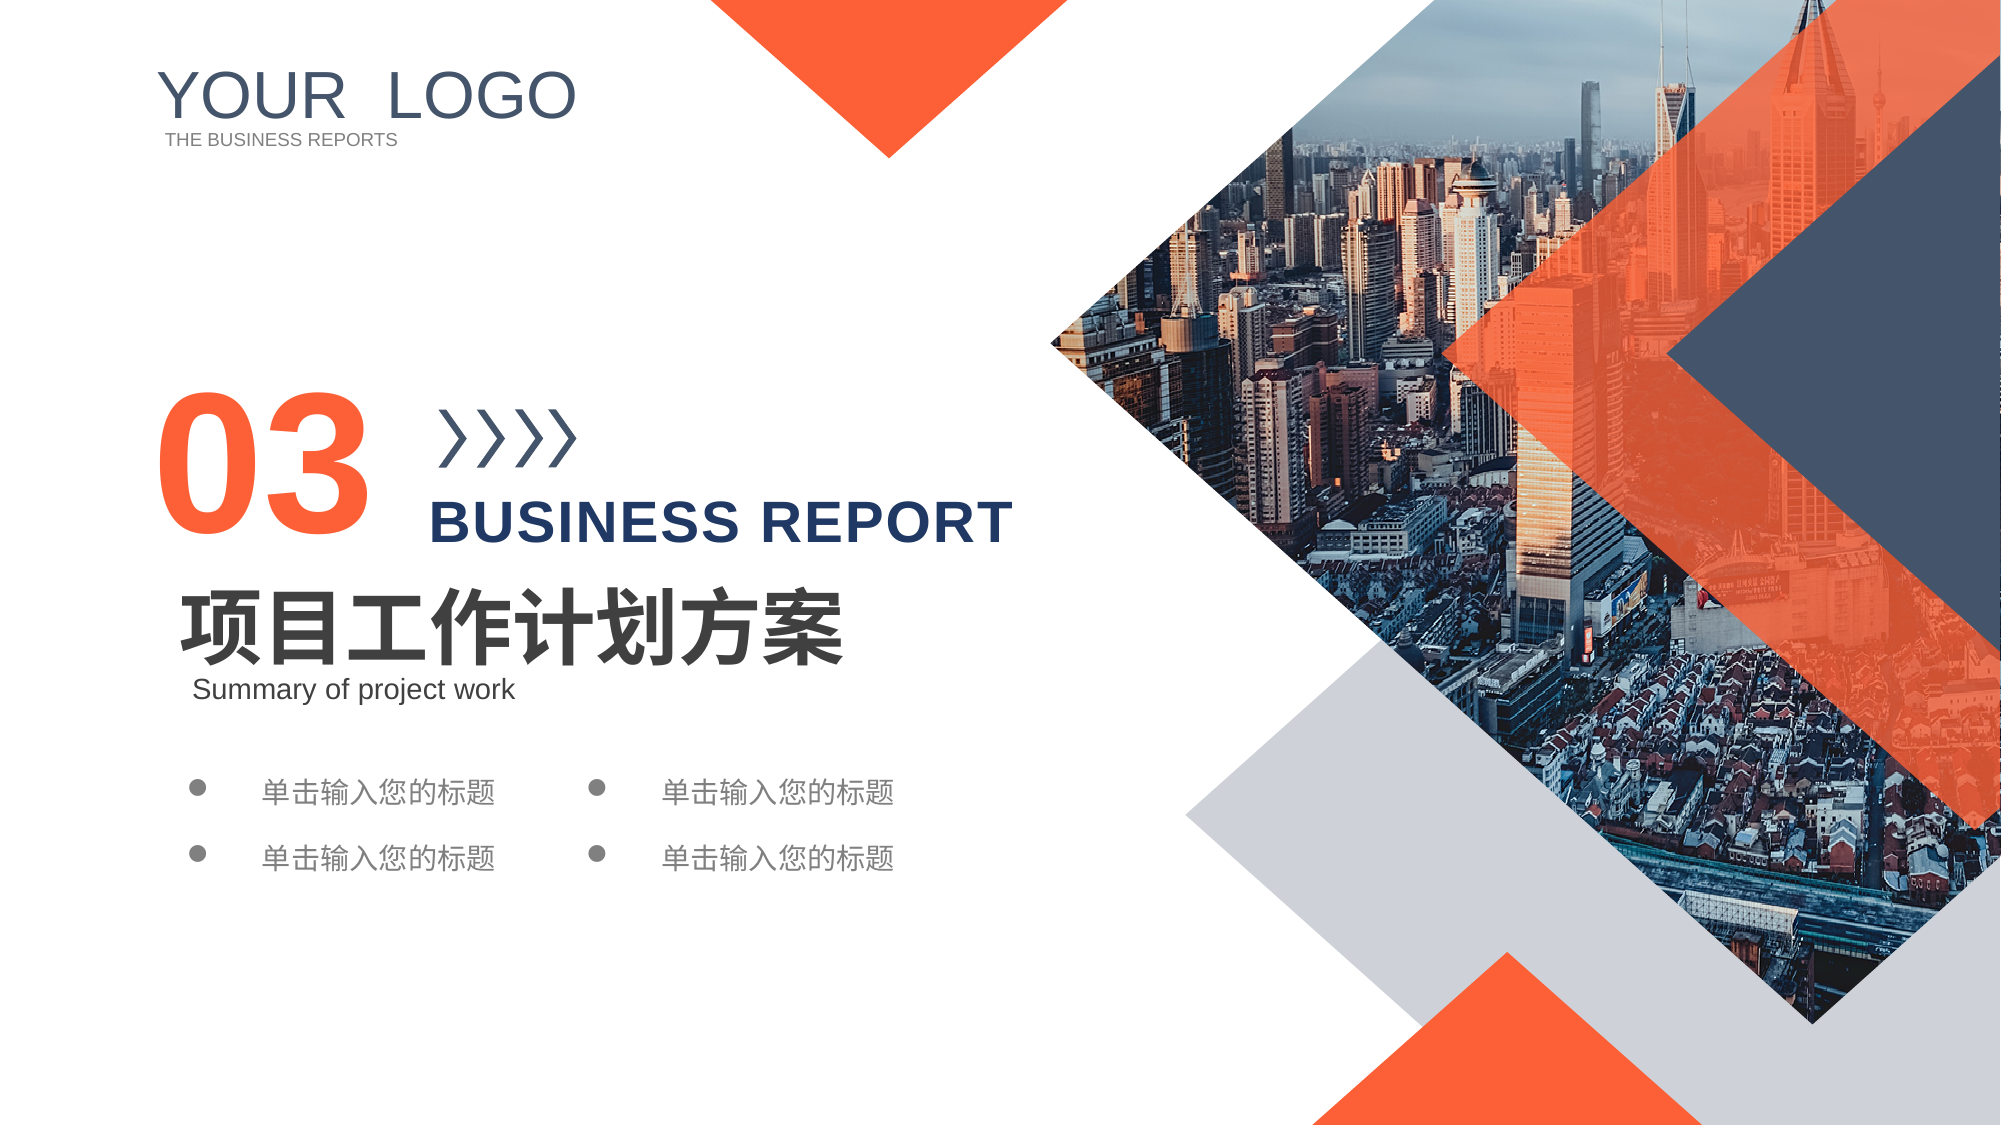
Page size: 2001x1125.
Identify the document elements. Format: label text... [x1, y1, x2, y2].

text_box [164, 568, 967, 714]
text_box [1310, 950, 1704, 1125]
text_box [709, 0, 1069, 160]
text_box [1594, 831, 2000, 1026]
text_box 单击输入您的标题 [571, 766, 1051, 817]
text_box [411, 409, 1049, 563]
text_box [1183, 640, 2000, 1125]
text_box 单击输入您的标题 [172, 832, 571, 883]
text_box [1441, 0, 2000, 831]
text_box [139, 43, 597, 159]
text_box 单击输入您的标题 [172, 766, 571, 817]
text_box 单击输入您的标题 [571, 832, 1051, 883]
text_box [1048, 0, 1441, 694]
text_box 03 [138, 325, 391, 580]
